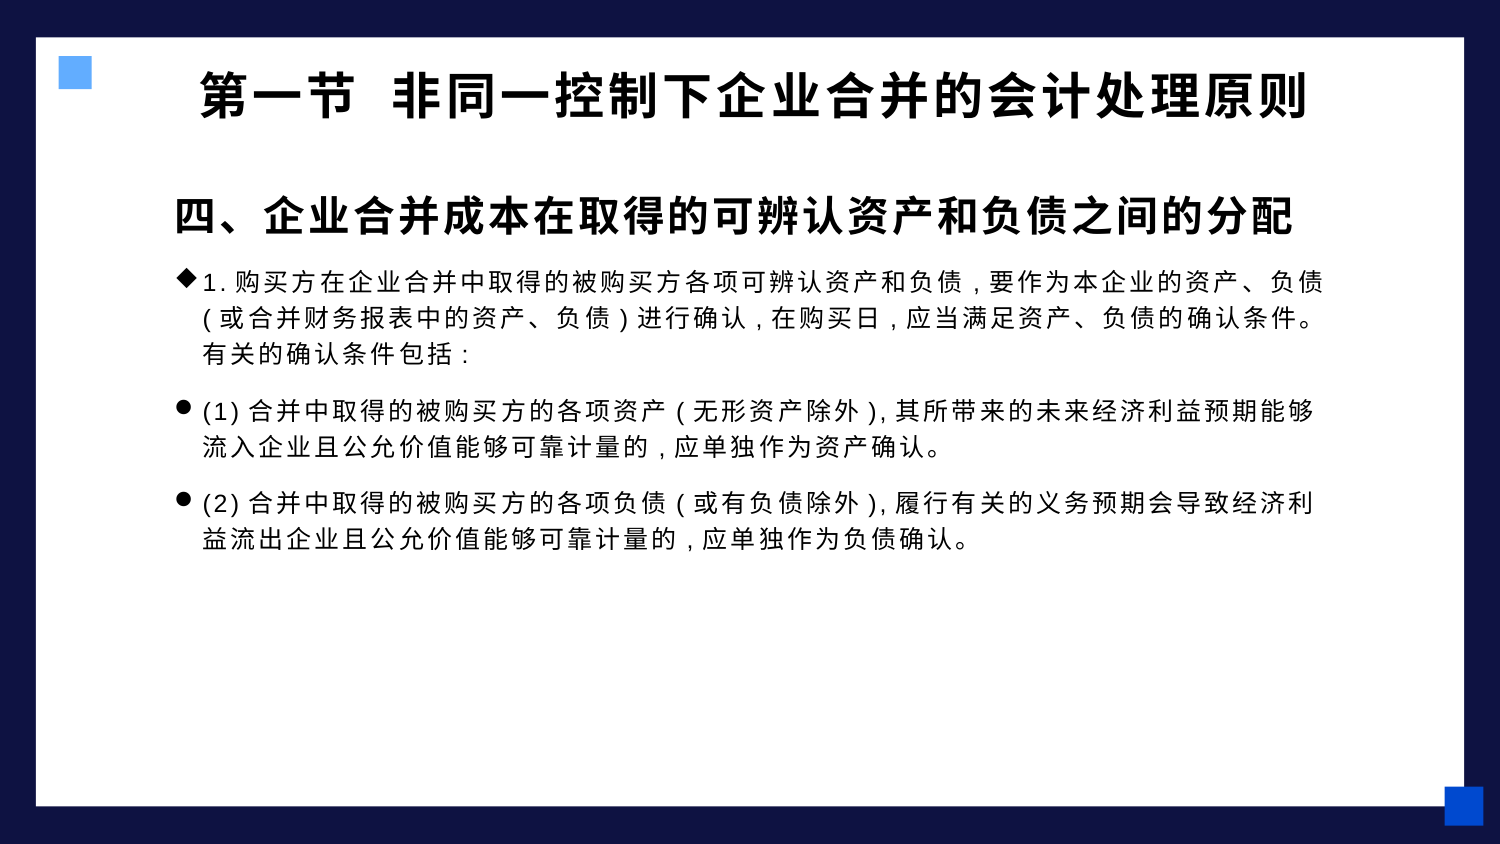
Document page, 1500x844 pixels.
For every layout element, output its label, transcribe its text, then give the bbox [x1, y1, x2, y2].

title 第一节 非同一控制下企业合并的会计处理原则 [159, 43, 1344, 133]
list 四、企业合并成本在取得的可辨认资产和负债之间的分配 1.购买方在企业合并中取得的被购买方各项可辨认资产和负债,要作为本企业的资产、负债(或合并财务报表中的资产、负债)进行确认,在购买日,应当满足资产、负债的确认条件。有关的确认条件包括: (1)合并中取得的被购买方的各项资产(无形资产除外),其所带来的未来经济利益预期能够流入企业且公允价值能够可靠计量的,应单独作为资产确认。 (2)合并中取得的被购买方的各项负债(或有负债除外),履行有关的义务预期会导致经济利益流出企业且公允价值能够可靠计量的,应单独作为负债确认。 [157, 179, 1343, 604]
